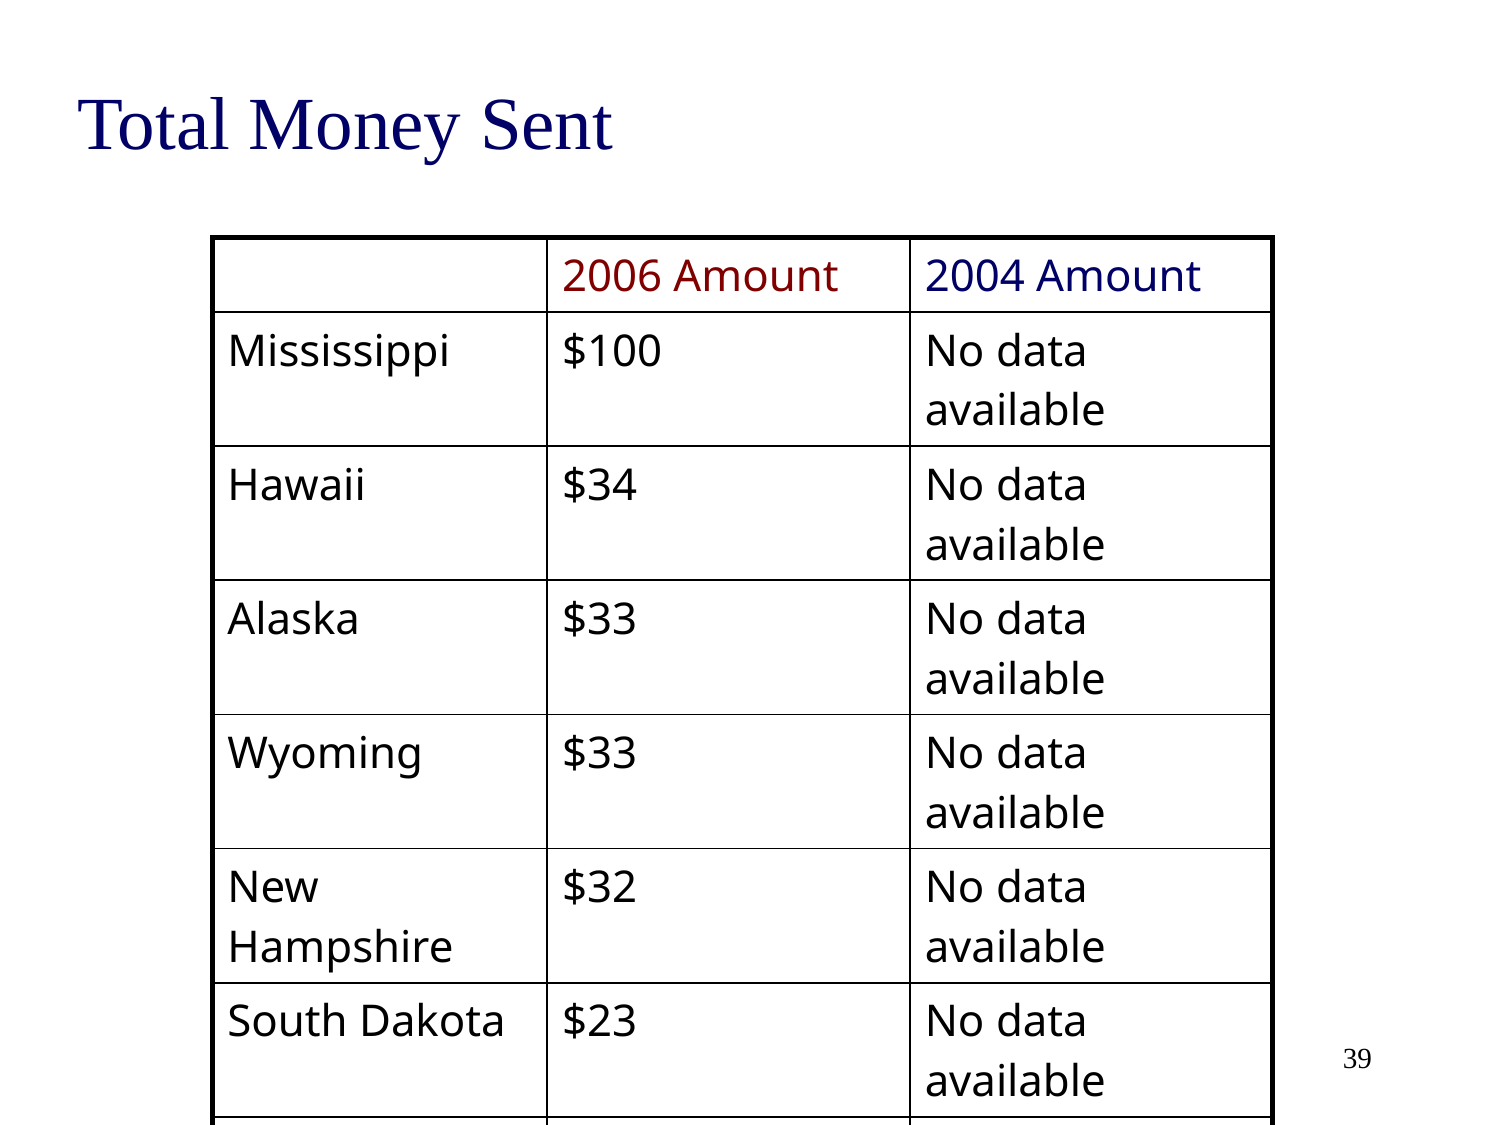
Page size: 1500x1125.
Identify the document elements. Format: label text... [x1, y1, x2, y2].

slide_number 39 [1275, 1032, 1388, 1108]
table_cell South Dakota [215, 984, 546, 1116]
title Total Money Sent [62, 74, 1438, 226]
table_cell $34 [548, 447, 909, 579]
table_cell $32 [548, 849, 909, 982]
table_header 2006 Amount [548, 240, 909, 311]
table_cell Mississippi [215, 313, 546, 445]
table_cell Wyoming [215, 715, 546, 848]
table_cell No data available [911, 581, 1270, 714]
table_cell No data available [911, 313, 1270, 445]
table_cell No data available [911, 984, 1270, 1116]
table_cell $23 [548, 984, 909, 1116]
table_cell Alaska [215, 581, 546, 714]
table_cell New Hampshire [215, 849, 546, 982]
table_cell No data available [911, 1118, 1270, 1125]
table_cell $100 [548, 313, 909, 445]
table_cell $33 [548, 581, 909, 714]
table_cell No data available [911, 849, 1270, 982]
table_cell Maine [215, 1118, 546, 1125]
table_cell $33 [548, 715, 909, 848]
table_cell Hawaii [215, 447, 546, 579]
table_cell No data available [911, 715, 1270, 848]
table_header 2004 Amount [911, 240, 1270, 311]
table_header [215, 240, 546, 311]
table_cell No data available [911, 447, 1270, 579]
table_cell $22 [548, 1118, 909, 1125]
